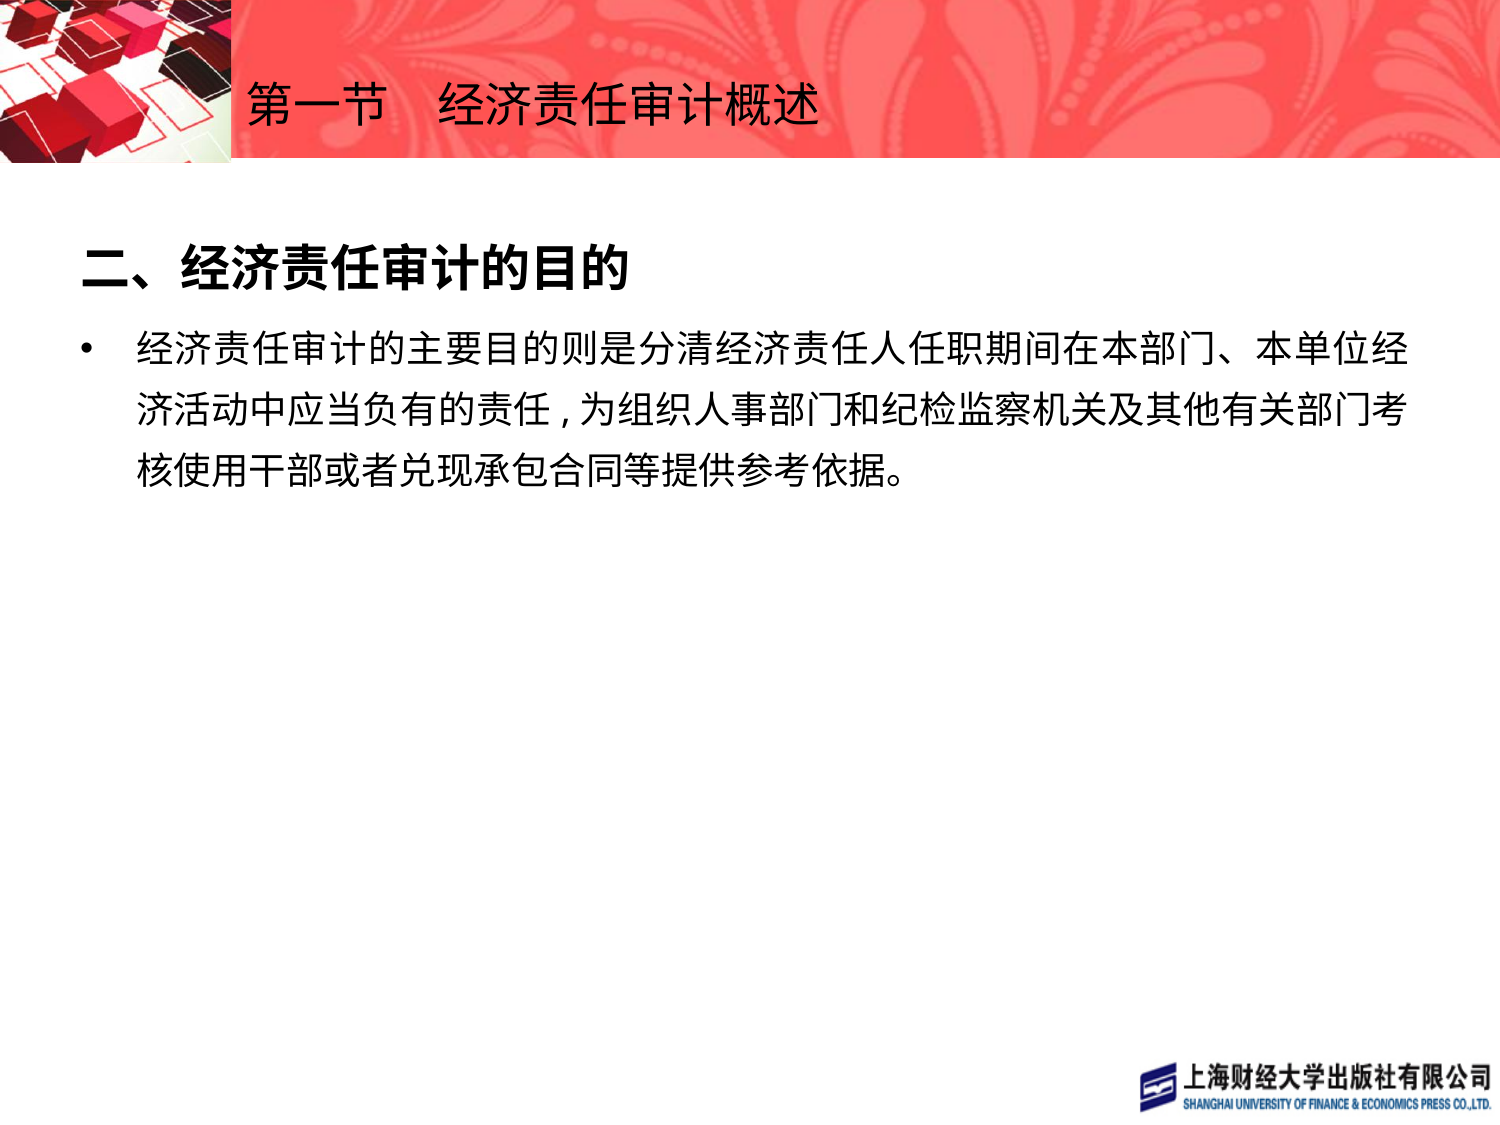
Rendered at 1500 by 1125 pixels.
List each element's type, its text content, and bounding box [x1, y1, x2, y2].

list 二、经济责任审计的目的 经济责任审计的主要目的则是分清经济责任人任职期间在本部门、本单位经济活动中应当负有的责任,为组织人事部门和纪检监察机关及其他有关部门考核使用干部或者兑现承包合同等提供参考依据。 [64, 208, 1425, 1047]
title 第一节 经济责任审计概述 [230, 45, 1461, 161]
picture [1139, 1058, 1495, 1118]
